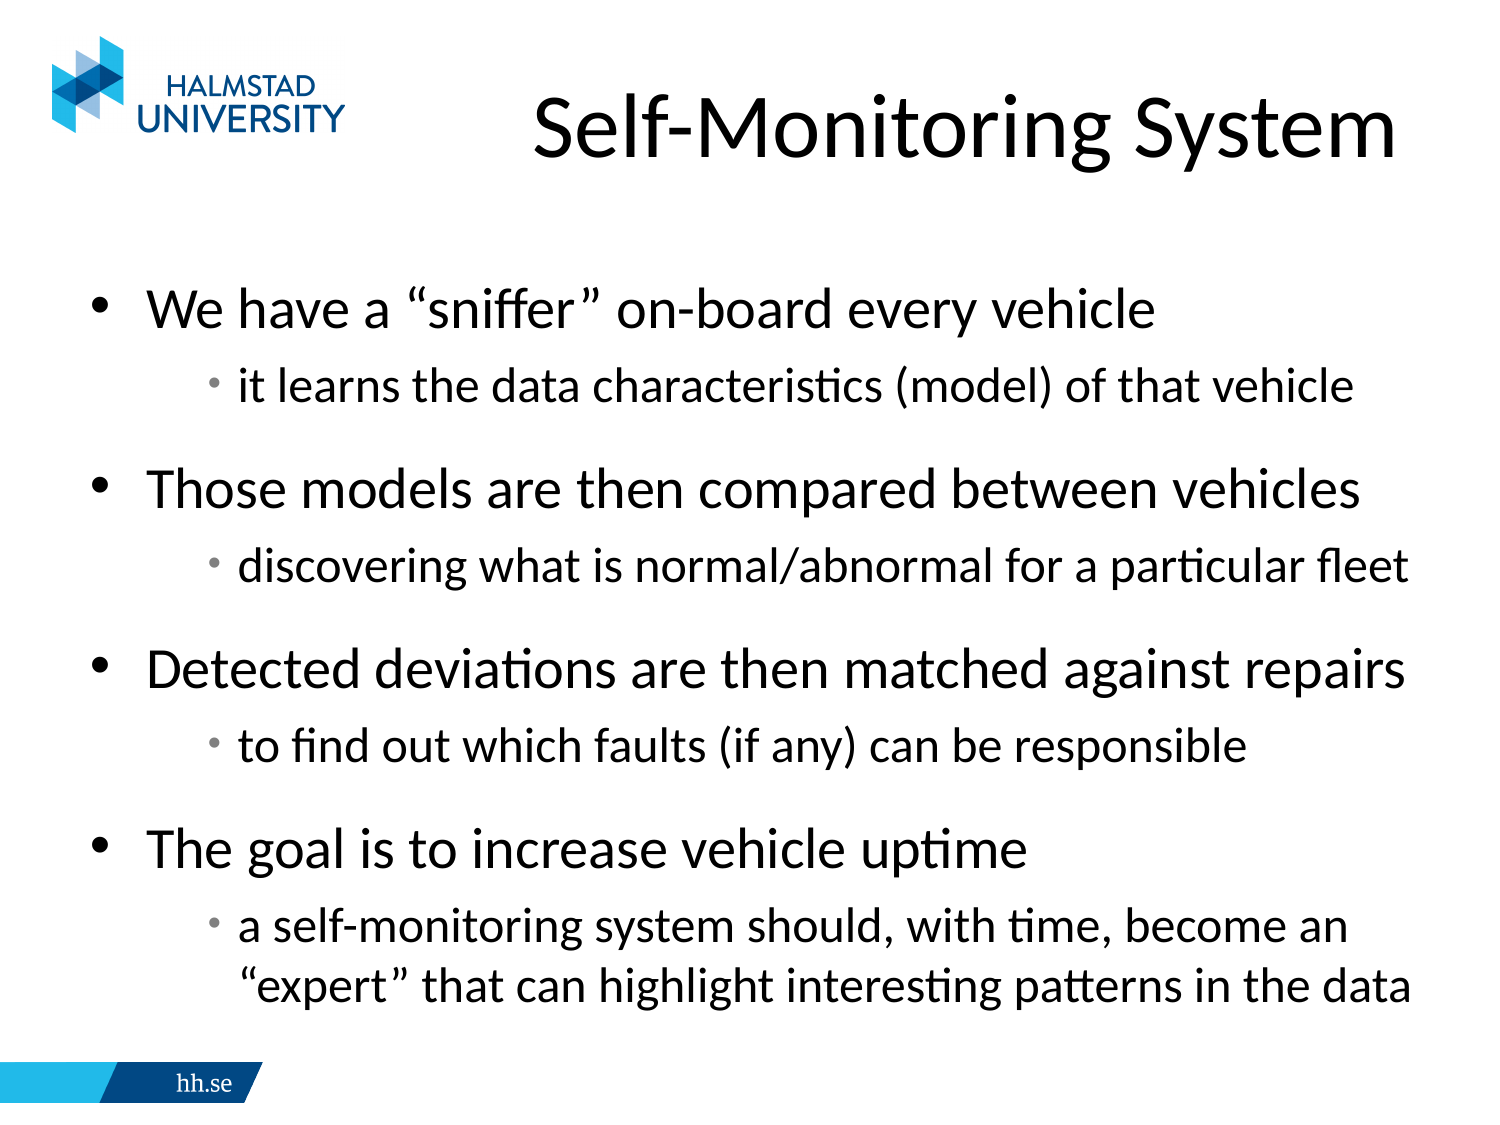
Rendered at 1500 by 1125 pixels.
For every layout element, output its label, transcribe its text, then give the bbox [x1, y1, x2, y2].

picture [0, 1062, 263, 1103]
list We have a “sniffer” on-board every vehicle it learns the data characteristics (model) of that vehicle Those models are then compared between vehicles discovering what is normal/abnormal for a particular fleet Detected deviations are then matched against repairs to find out which faults (if any) can be responsible The goal is to increase vehicle uptime a self-monitoring system should, with time, become an “expert” that can highlight interesting patterns in the data [75, 262, 1436, 1005]
picture [52, 36, 345, 133]
title Self-Monitoring System [507, 58, 1425, 246]
